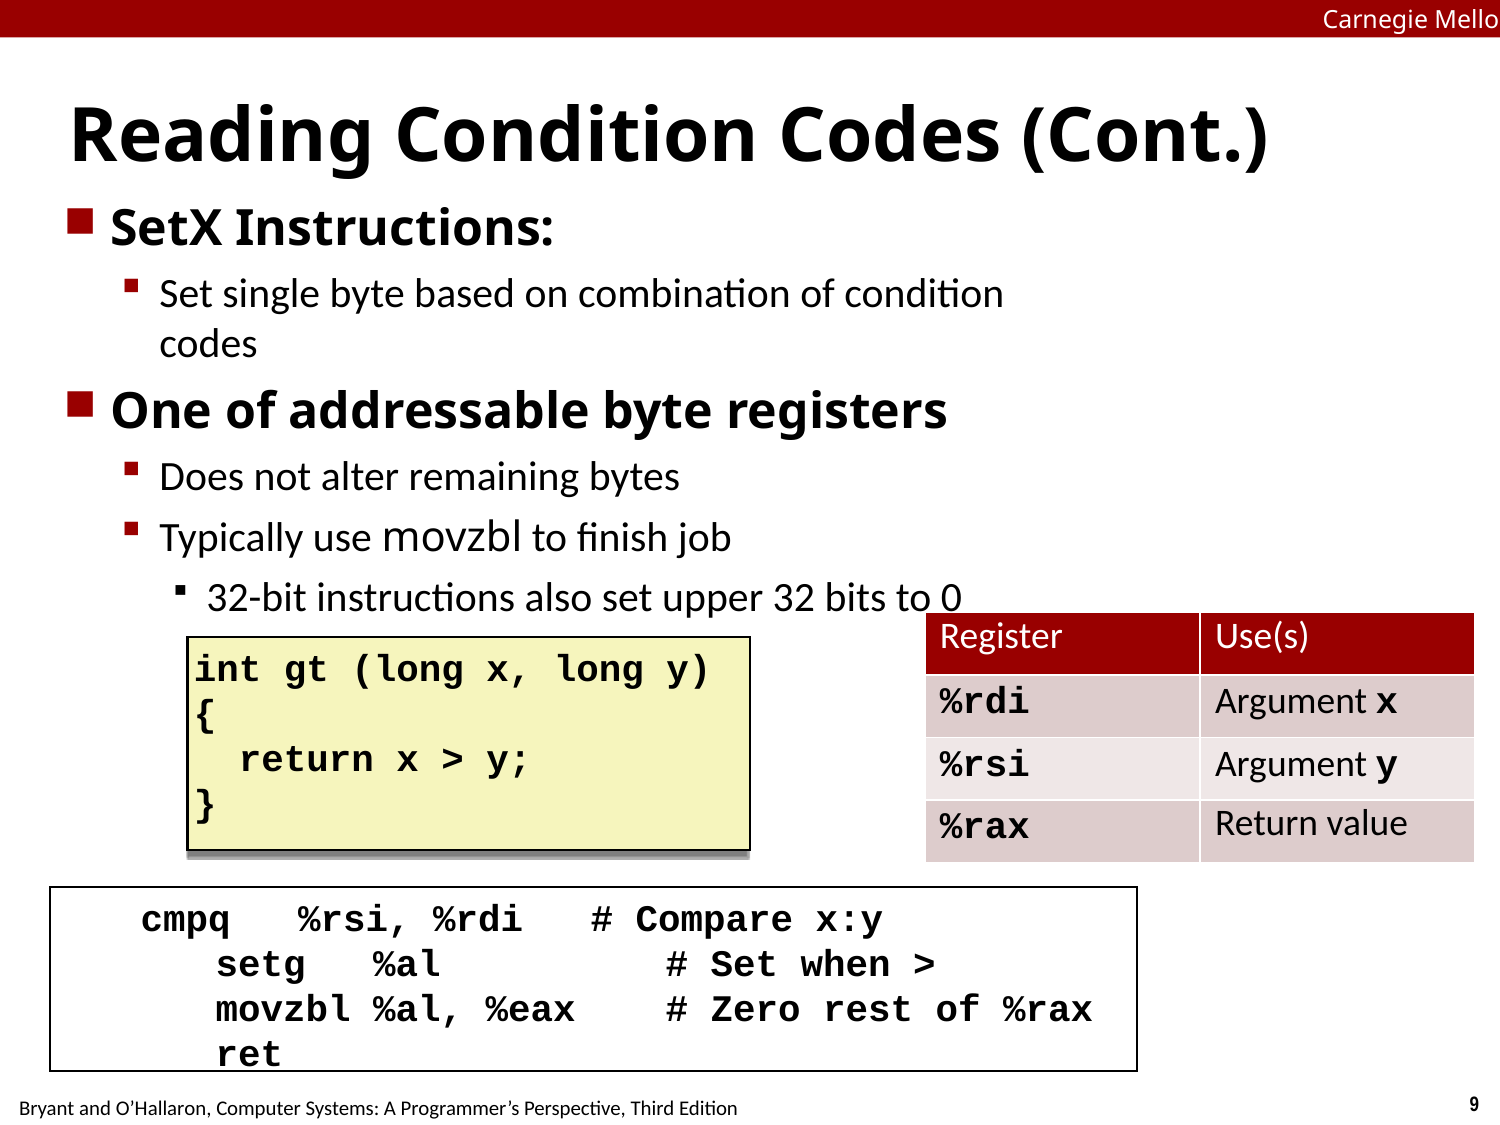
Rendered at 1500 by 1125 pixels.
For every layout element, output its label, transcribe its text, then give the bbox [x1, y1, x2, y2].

text_box Carnegie Mellon [1322, 3, 1500, 33]
table_cell Argument y [1201, 738, 1474, 799]
table_cell Return value [1201, 801, 1474, 862]
text_box [0, 0, 1500, 38]
table_cell %rsi [926, 738, 1199, 799]
text_box int gt (long x, long y) { return x > y; } [187, 637, 750, 850]
table_cell %rax [926, 801, 1199, 862]
text_box cmpq %rsi, %rdi # Compare x:y setg %al # Set when > movzbl %al, %eax # Zero rest of %rax ret [50, 887, 1138, 1071]
table_header Use(s) [1201, 613, 1474, 674]
title Reading Condition Codes (Cont.) [62, 37, 1438, 226]
table_header Register [926, 613, 1199, 674]
list SetX Instructions: Set single byte based on combination of condition codes One of addressable byte registers Does not alter remaining bytes Typically use movzbl to finish job 32-bit instructions also set upper 32 bits to 0 [62, 189, 1028, 736]
table_cell Argument x [1201, 676, 1474, 737]
table_cell %rdi [926, 676, 1199, 737]
